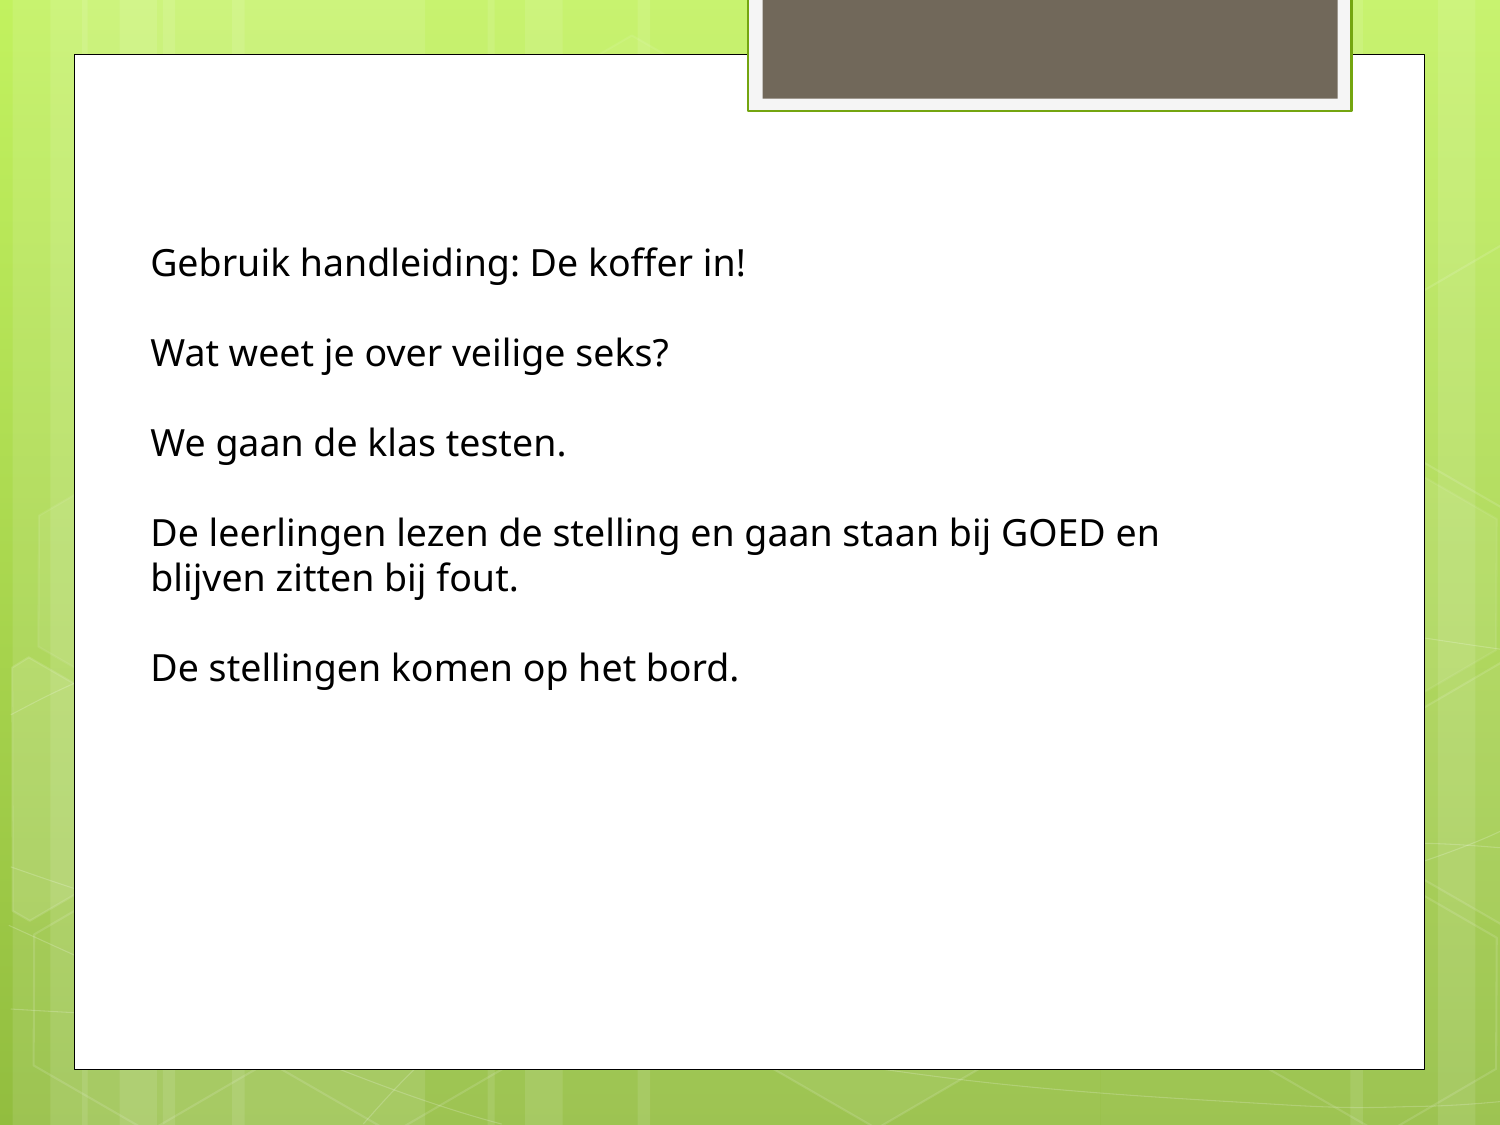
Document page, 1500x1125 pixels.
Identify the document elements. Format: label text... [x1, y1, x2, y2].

text_box Gebruik handleiding: De koffer in! Wat weet je over veilige seks? We gaan de klas testen. De leerlingen lezen de stelling en gaan staan bij GOED en blijven zitten bij fout. De stellingen komen op het bord. [135, 186, 1282, 787]
